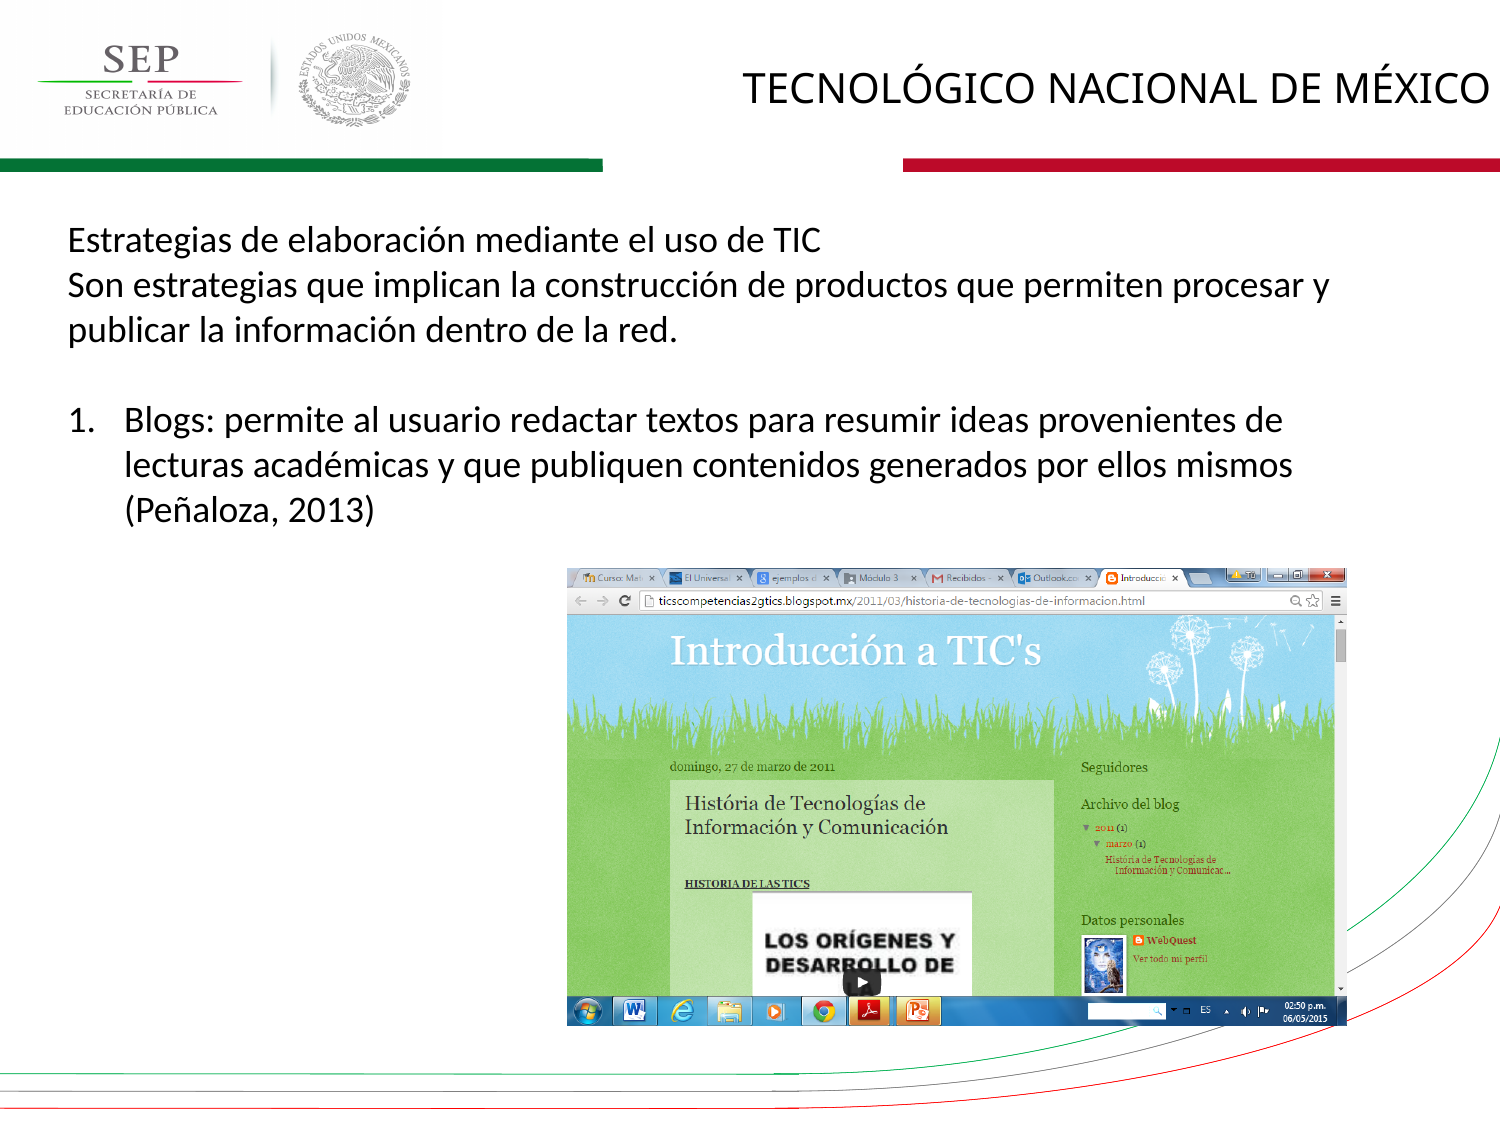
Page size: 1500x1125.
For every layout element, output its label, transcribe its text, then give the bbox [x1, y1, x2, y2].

picture [0, 0, 443, 158]
text_box Estrategias de elaboración mediante el uso de TIC Son estrategias que implican la construcción de productos que permiten procesar y publicar la información dentro de la red. Blogs: permite al usuario redactar textos para resumir ideas provenientes de lecturas académicas y que publiquen contenidos generados por ellos mismos (Peñaloza, 2013) . [53, 208, 1353, 1125]
picture [566, 568, 1348, 1026]
